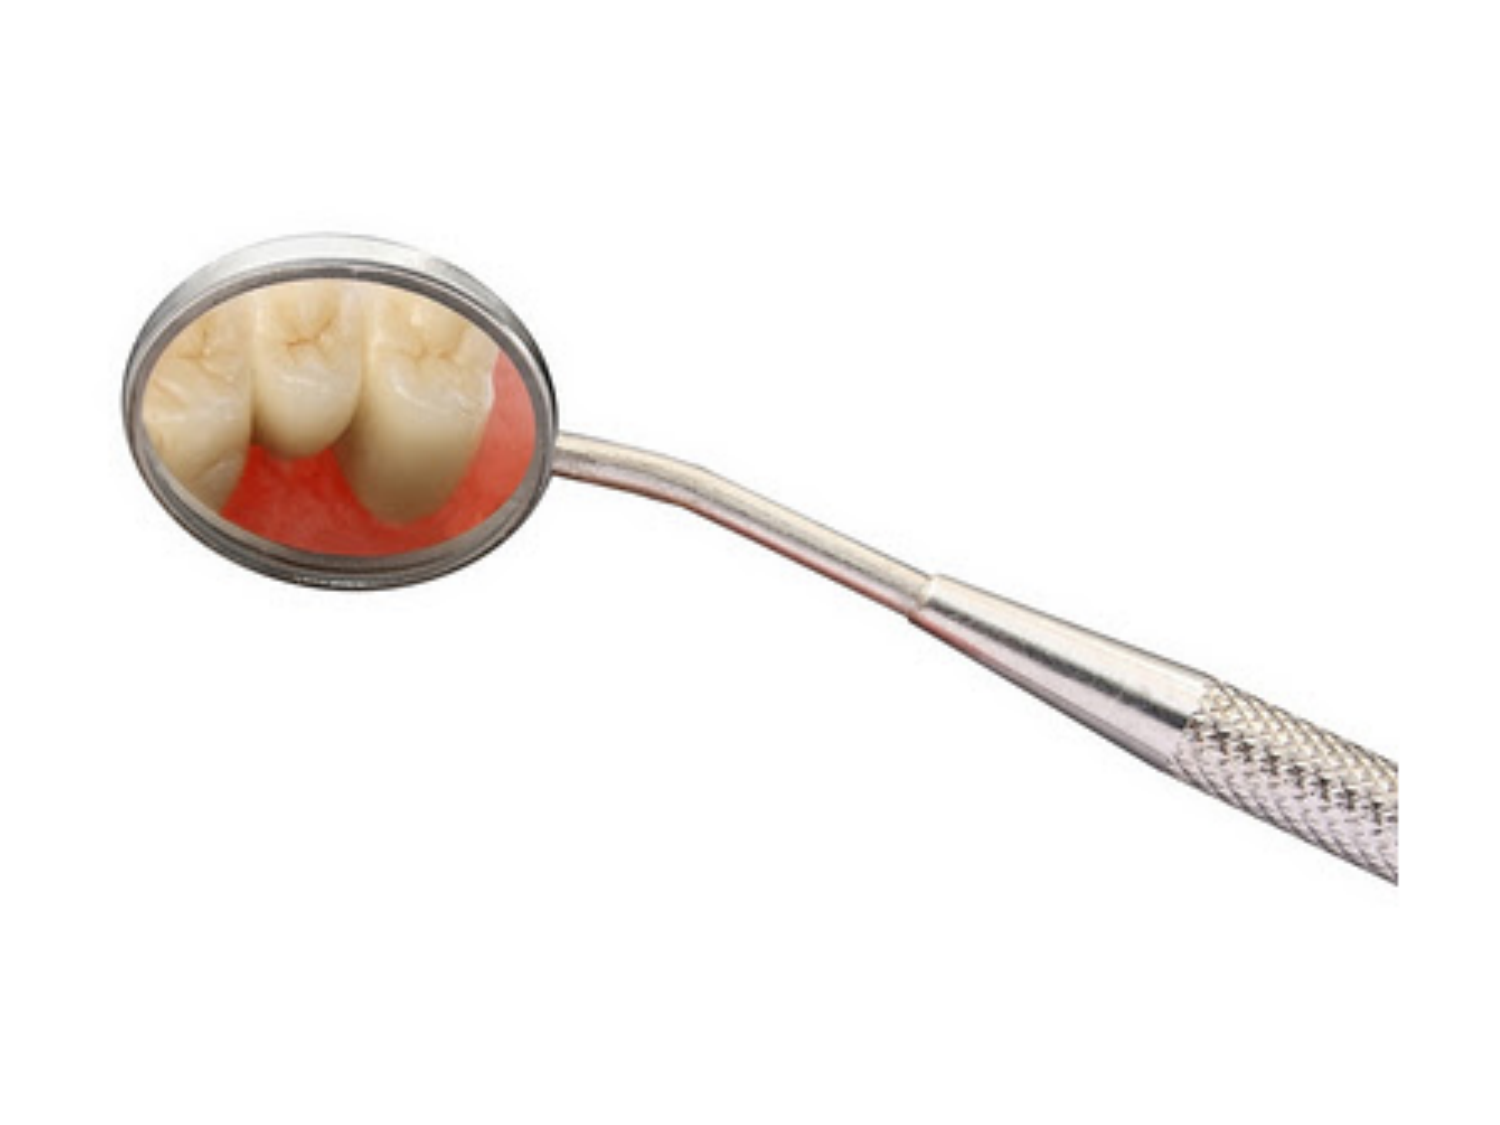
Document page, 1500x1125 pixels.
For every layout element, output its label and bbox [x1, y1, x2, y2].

picture [70, 198, 1416, 985]
